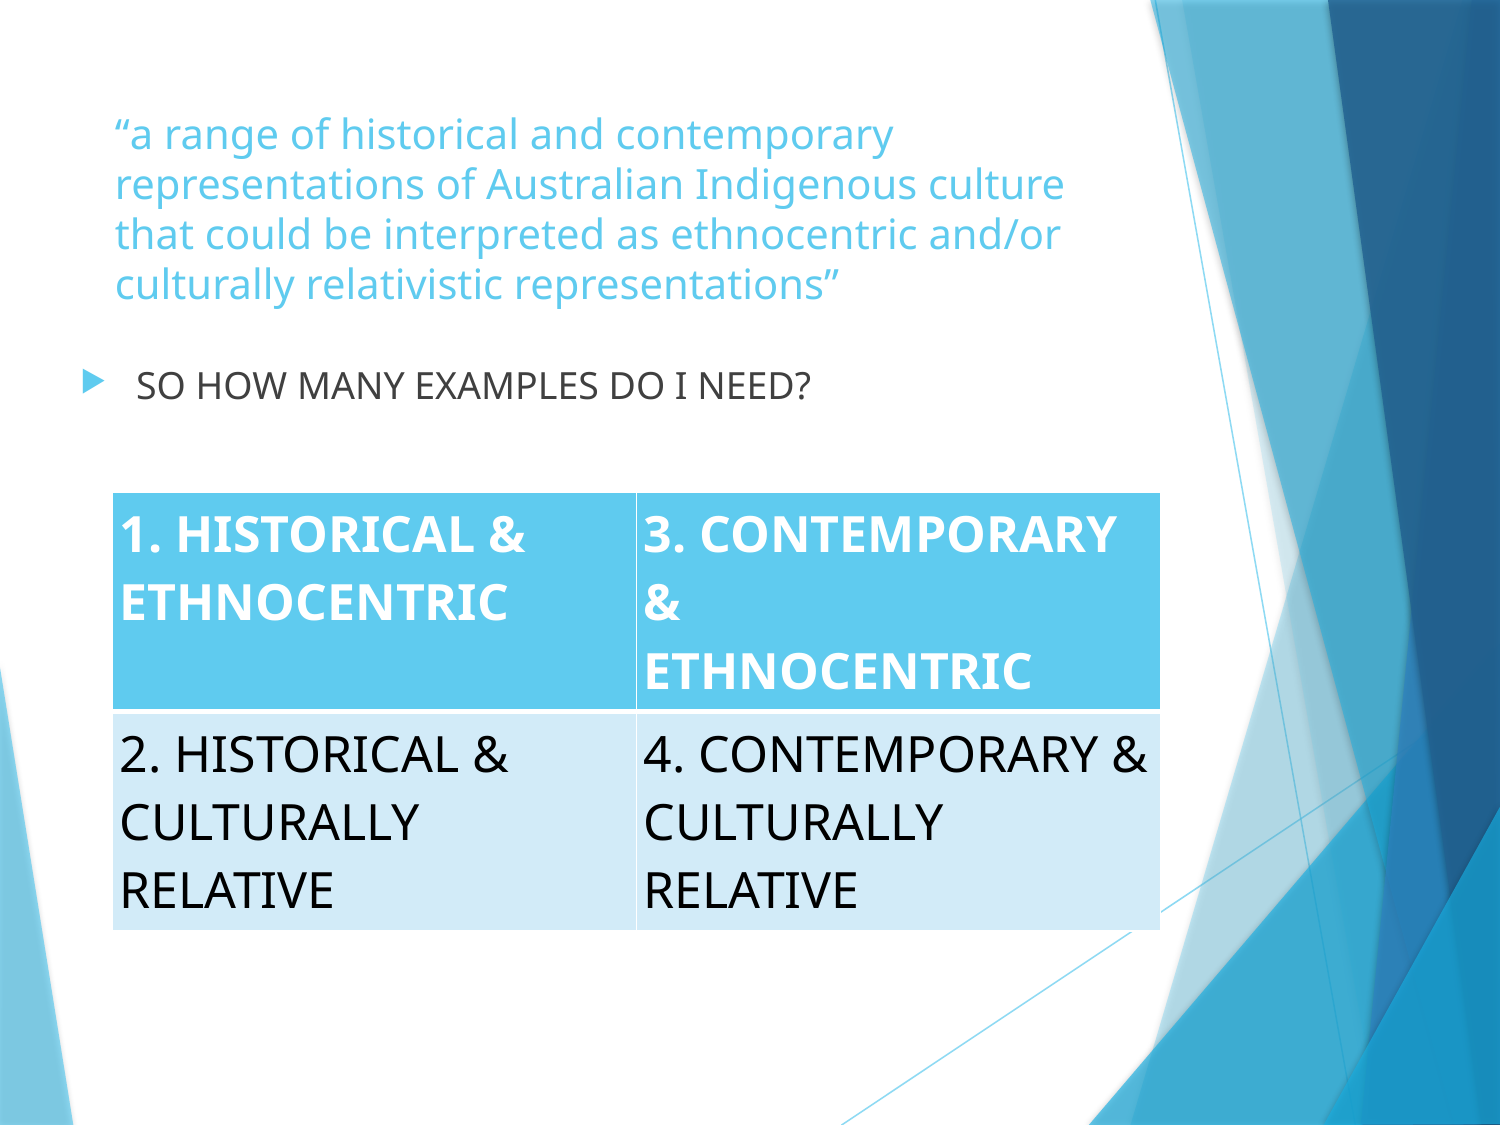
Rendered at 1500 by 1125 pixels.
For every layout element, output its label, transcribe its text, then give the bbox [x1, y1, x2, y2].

table_header 1. HISTORICAL & ETHNOCENTRIC [113, 493, 636, 709]
title “a range of historical and contemporary representations of Australian Indigenous culture that could be interpreted as ethnocentric and/or culturally relativistic representations” [99, 99, 1142, 317]
list SO HOW MANY EXAMPLES DO I NEED? [64, 354, 1164, 433]
table_cell 2. HISTORICAL & CULTURALLY RELATIVE [113, 714, 636, 930]
table_header 3. CONTEMPORARY & ETHNOCENTRIC [637, 493, 1160, 709]
table_cell 4. CONTEMPORARY & CULTURALLY RELATIVE [637, 714, 1160, 930]
